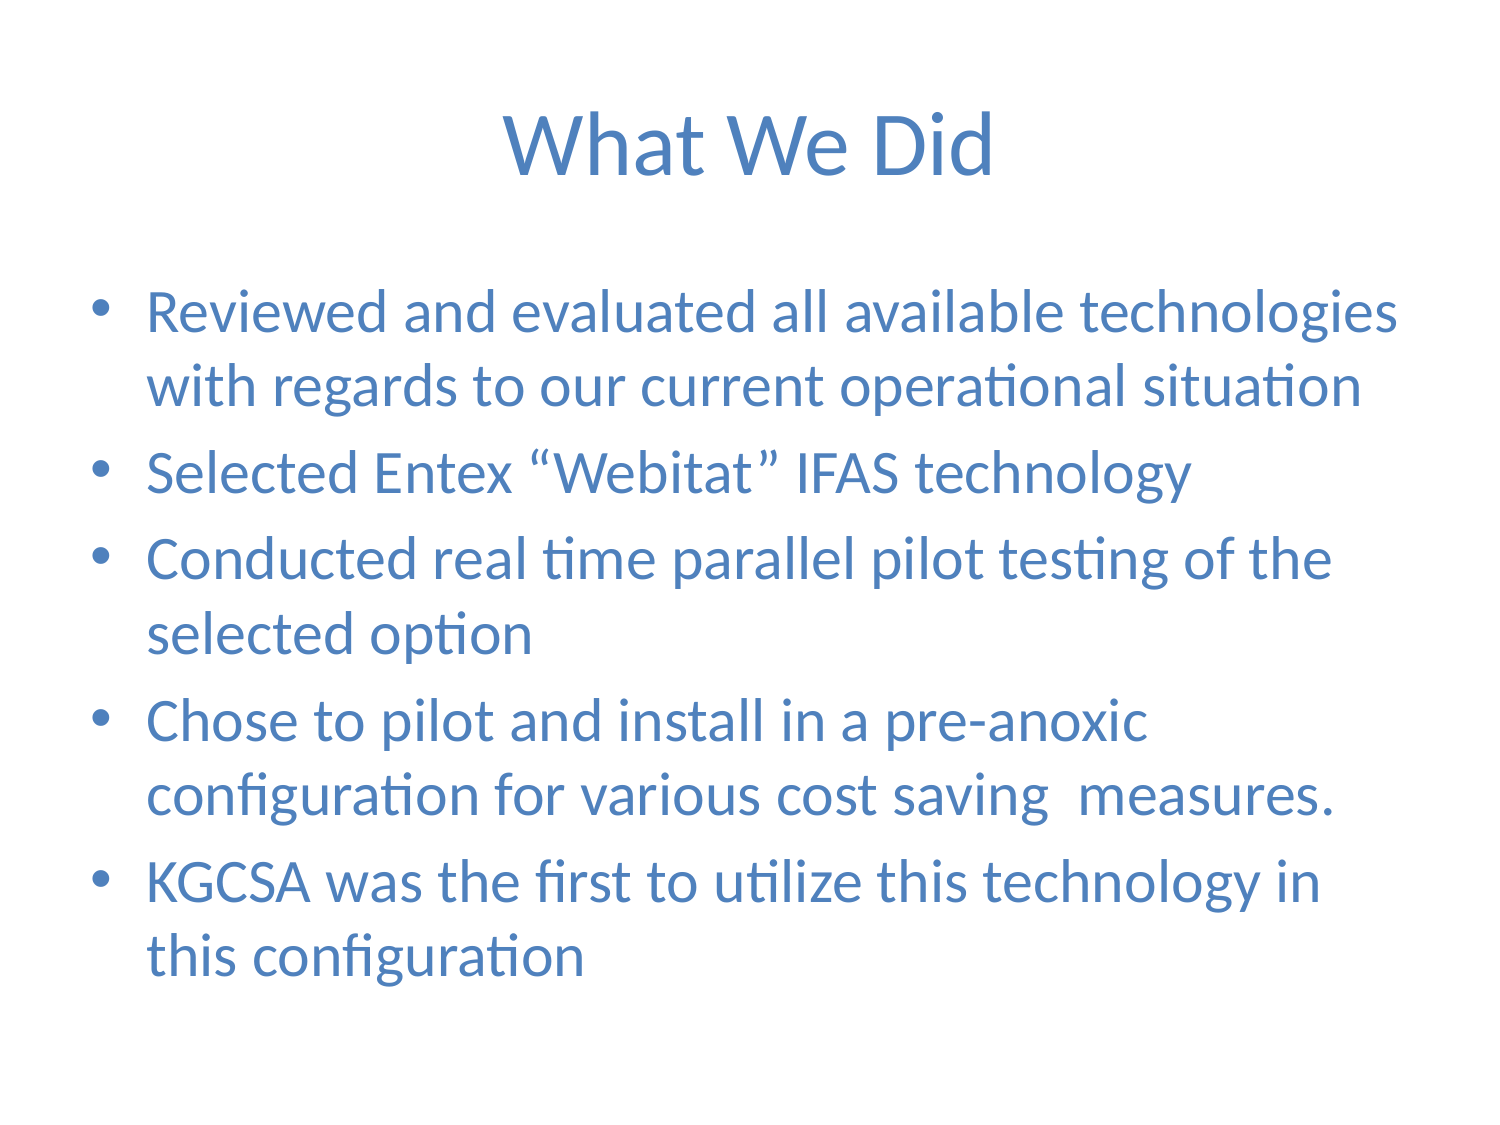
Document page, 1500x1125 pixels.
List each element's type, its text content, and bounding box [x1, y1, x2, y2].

list Reviewed and evaluated all available technologies with regards to our current operational situation Selected Entex “Webitat” IFAS technology Conducted real time parallel pilot testing of the selected option Chose to pilot and install in a pre-anoxic configuration for various cost saving measures. KGCSA was the first to utilize this technology in this configuration [75, 262, 1425, 1005]
title What We Did [75, 45, 1425, 233]
